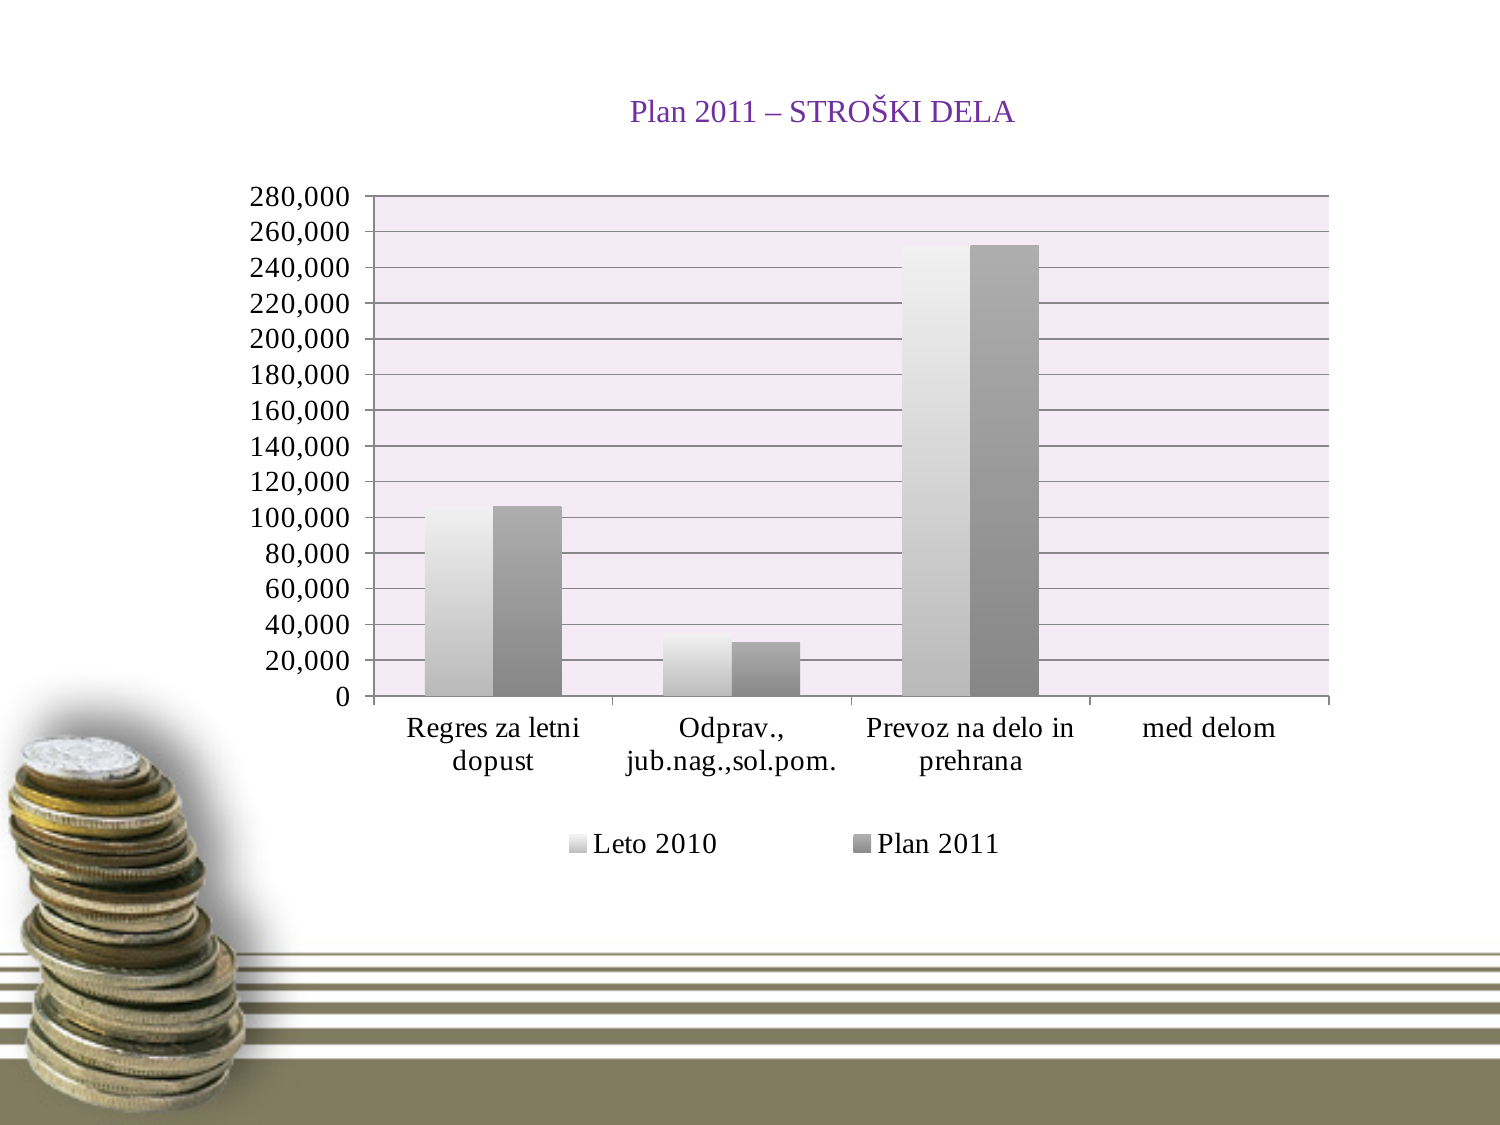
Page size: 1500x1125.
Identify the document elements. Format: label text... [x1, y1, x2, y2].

chart [187, 128, 1384, 868]
title Plan 2011 – STROŠKI DELA [257, 81, 1388, 200]
picture [0, 0, 1500, 1125]
